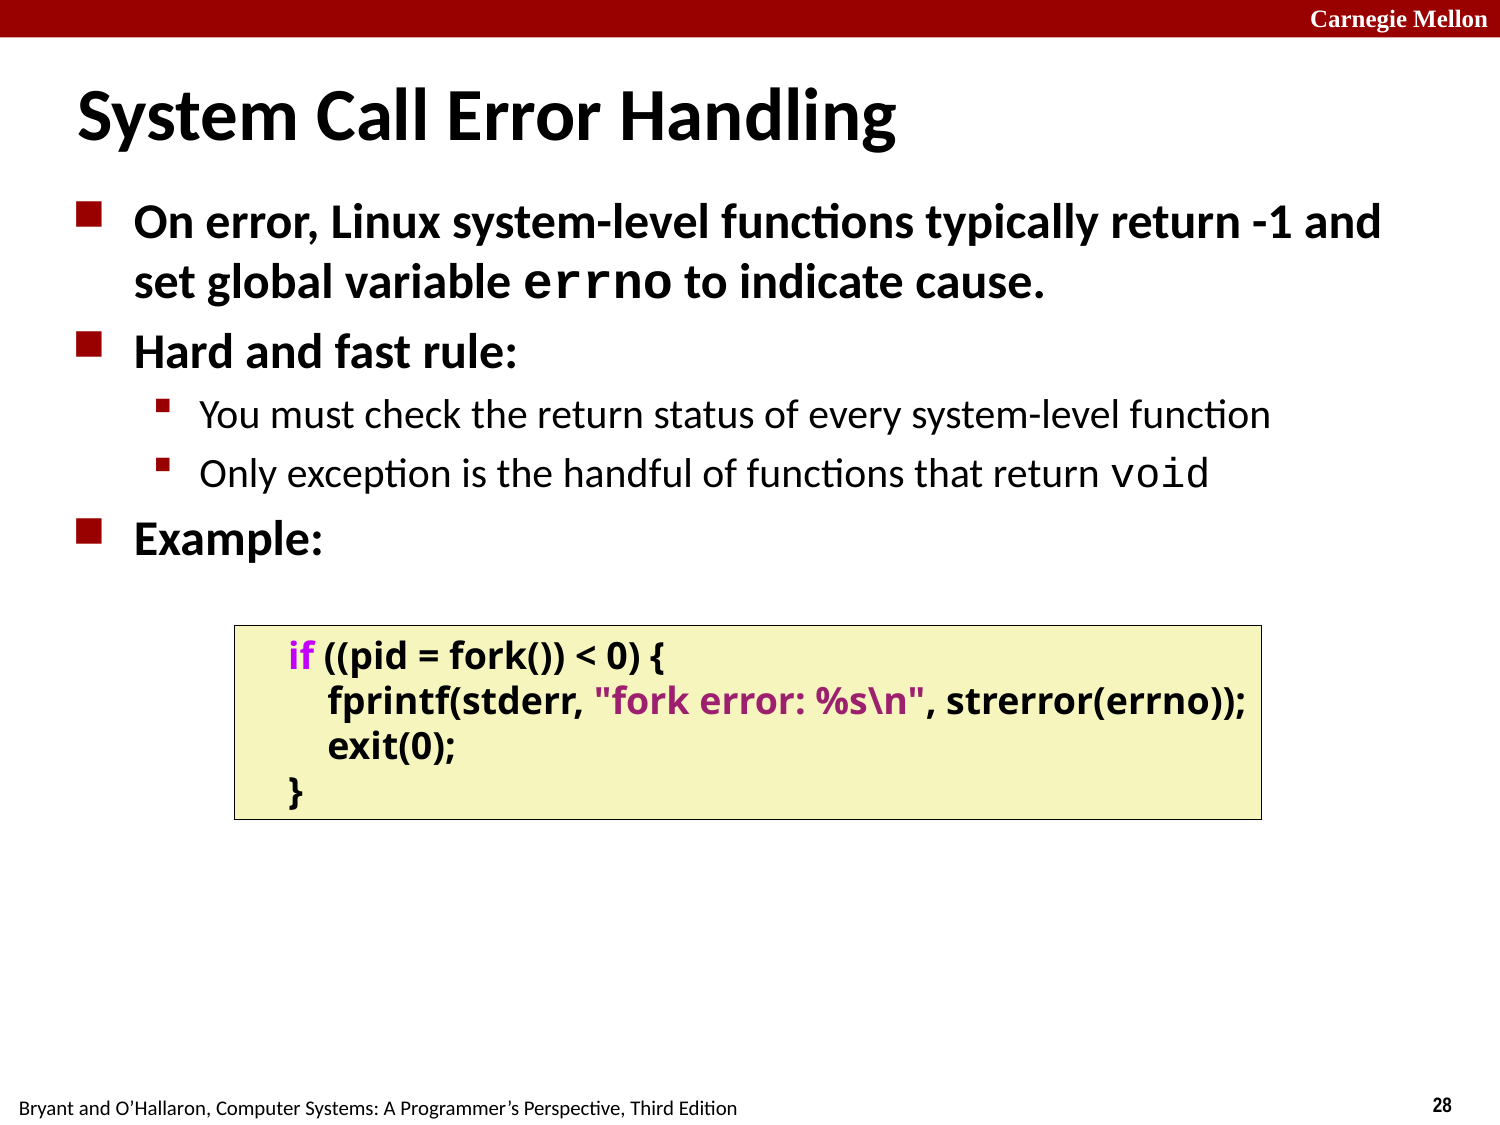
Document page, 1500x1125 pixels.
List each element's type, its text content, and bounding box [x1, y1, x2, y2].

list On error, Linux system-level functions typically return -1 and set global variable errno to indicate cause. Hard and fast rule: You must check the return status of every system-level function Only exception is the handful of functions that return void Example: [62, 180, 1424, 616]
text_box if ((pid = fork()) < 0) { fprintf(stderr, "fork error: %s\n", strerror(errno)); exit(0); } [234, 624, 1262, 820]
title System Call Error Handling [62, 63, 1313, 158]
